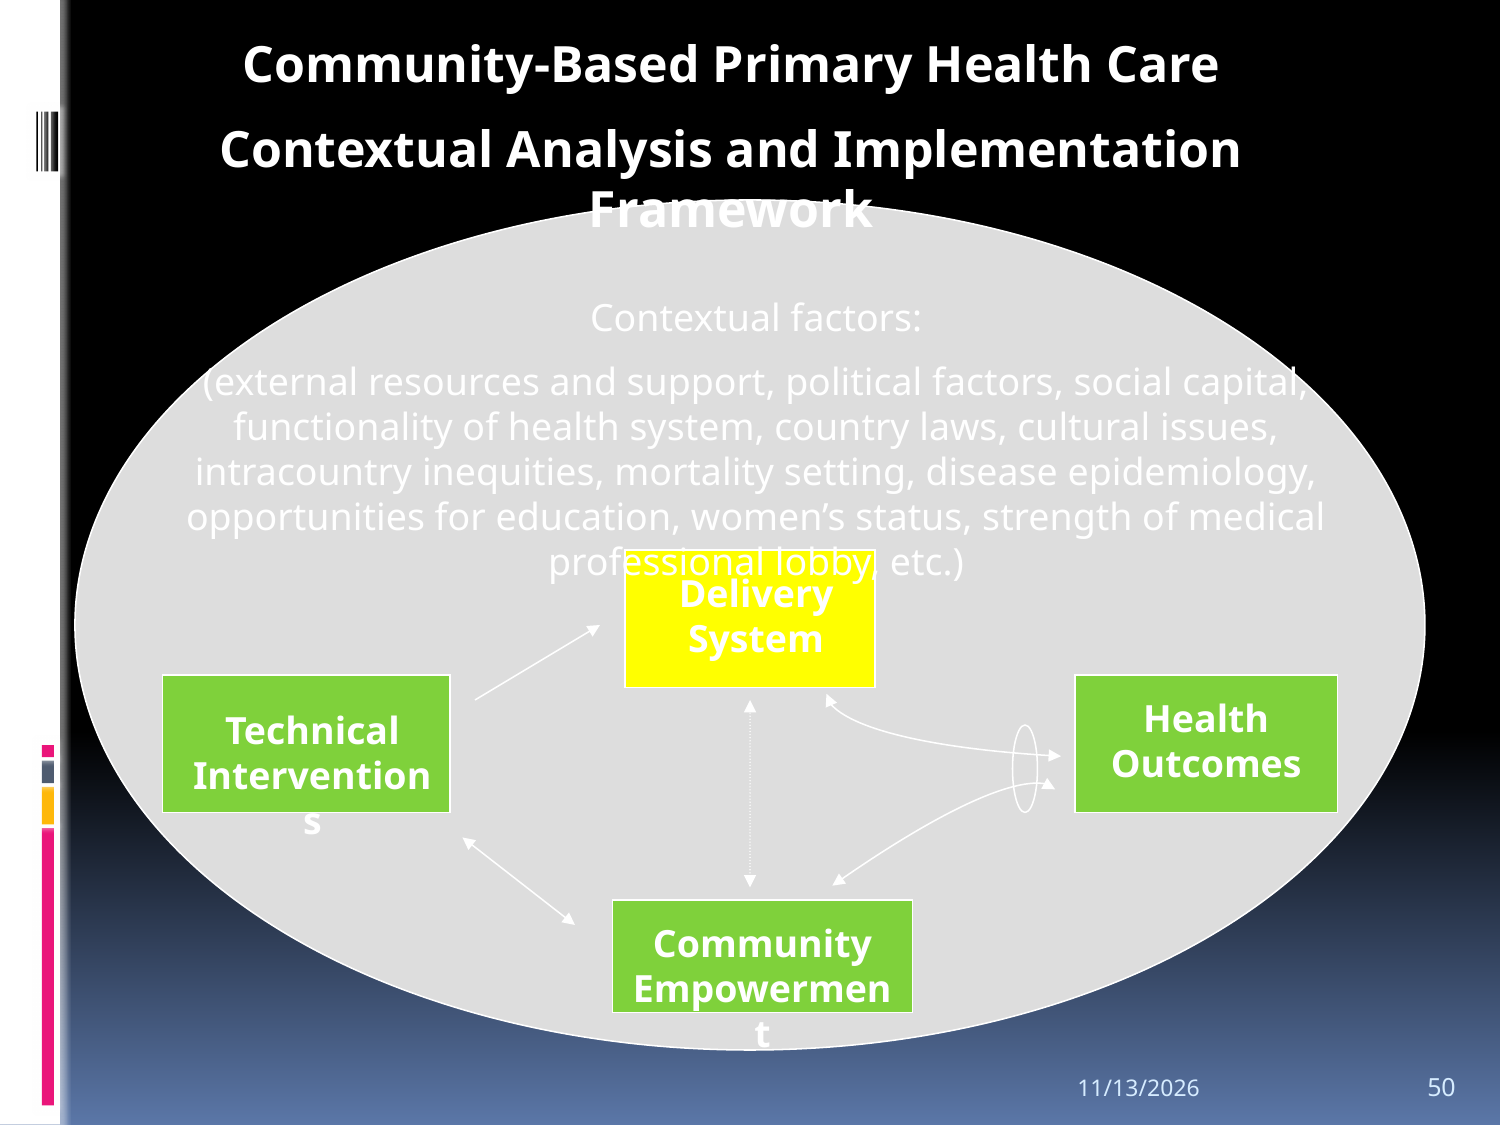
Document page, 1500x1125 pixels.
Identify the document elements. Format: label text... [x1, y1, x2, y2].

text_box [743, 875, 757, 888]
text_box Health Outcomes [1074, 687, 1338, 793]
text_box [342, 245, 1158, 286]
text_box [612, 900, 850, 912]
text_box [1032, 777, 1056, 806]
text_box Contextual factors: (external resources and support, political factors, social capital, functionality of health system, country laws, cultural issues, intracountry inequities, mortality setting, disease epidemiology, opportunities for education, women’s status, strength of medical professional lobby, etc.) [137, 286, 1375, 591]
text_box Community Empowerment [612, 912, 913, 1063]
text_box [1074, 793, 1338, 813]
text_box [1012, 724, 1038, 813]
text_box [474, 624, 601, 701]
slide_number 50 [1412, 1052, 1488, 1113]
text_box [162, 674, 450, 813]
text_box [624, 591, 875, 688]
text_box [825, 693, 1064, 762]
text_box [884, 900, 913, 912]
text_box [743, 699, 757, 713]
text_box Technical Interventions [174, 699, 450, 850]
text_box [74, 446, 1425, 1042]
text_box [832, 786, 1023, 927]
text_box [1074, 674, 1338, 687]
text_box Community-Based Primary Health Care Contextual Analysis and Implementation Framework [62, 24, 1400, 245]
text_box [462, 837, 575, 925]
text_box Delivery System [637, 591, 875, 668]
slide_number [1062, 1052, 1412, 1113]
